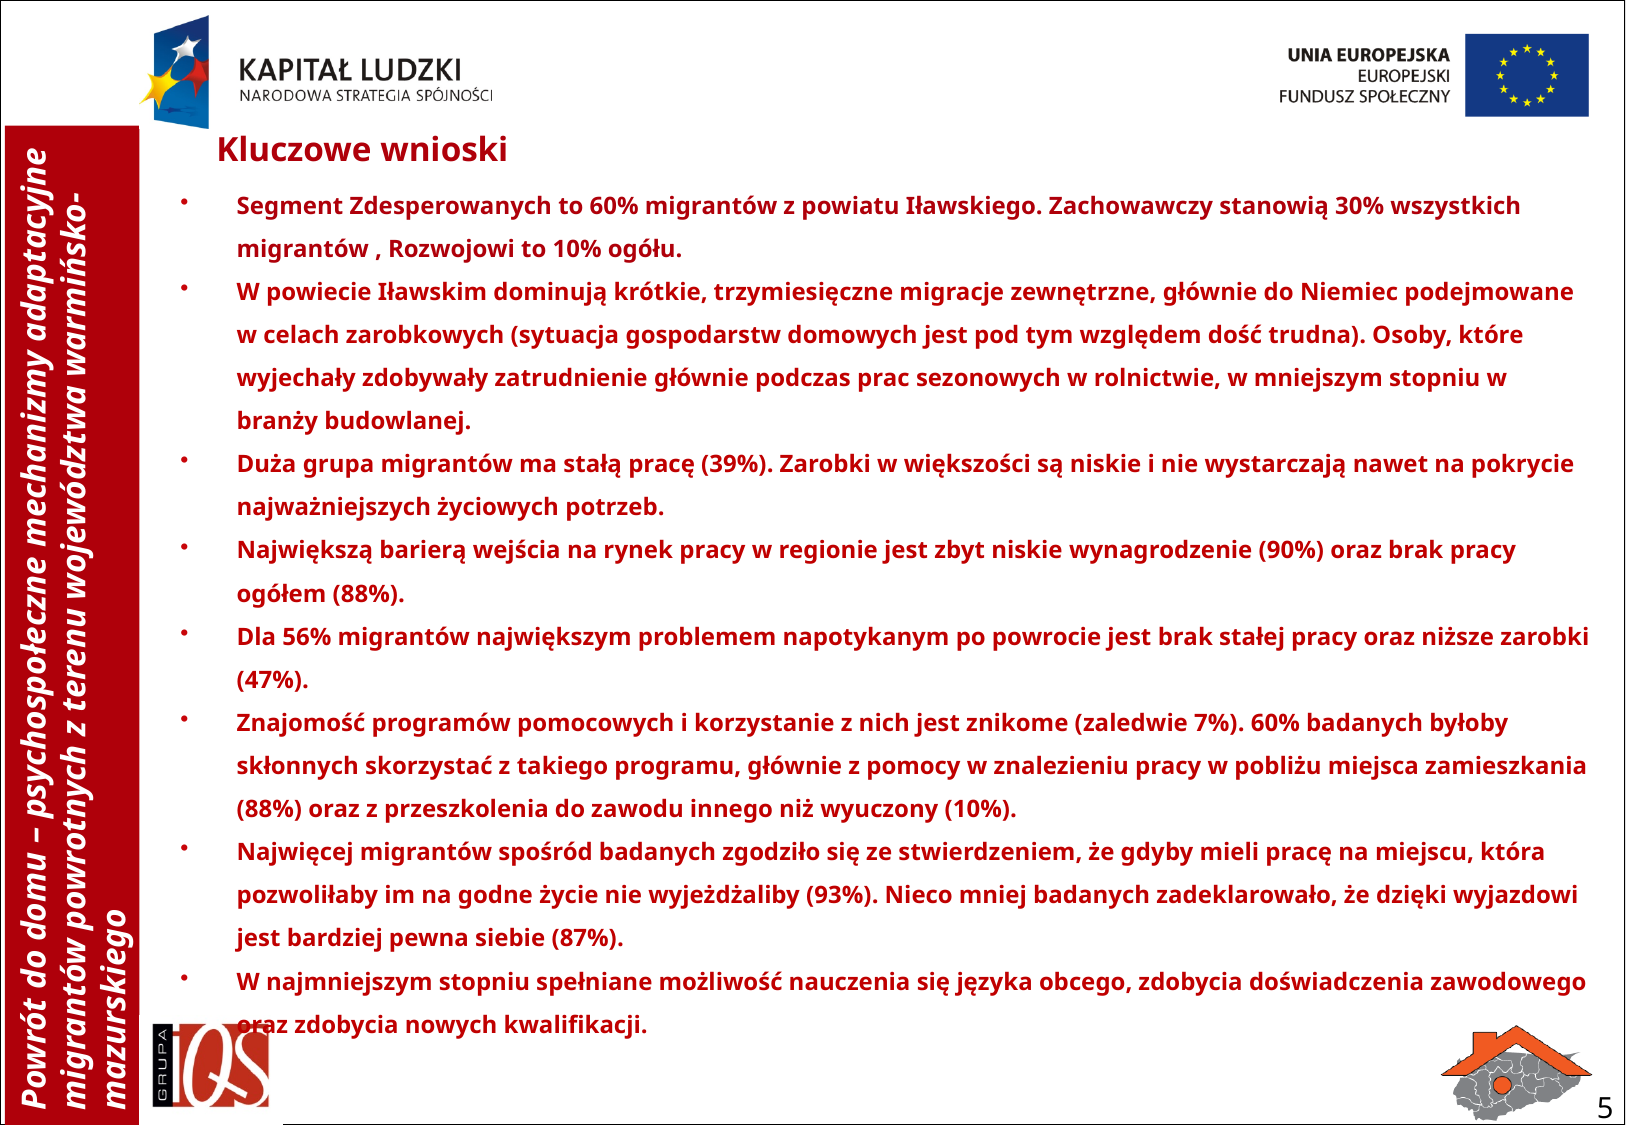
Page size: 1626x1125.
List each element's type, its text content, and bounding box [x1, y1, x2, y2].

slide_number 5 [1249, 1082, 1625, 1125]
picture [139, 15, 492, 129]
picture [1250, 7, 1617, 143]
text_box Kluczowe wnioski [216, 121, 578, 175]
picture [1438, 1039, 1594, 1082]
text_box Segment Zdesperowanych to 60% migrantów z powiatu Iławskiego. Zachowawczy stanowią 30% wszystkich migrantów , Rozwojowi to 10% ogółu. W powiecie Iławskim dominują krótkie, trzymiesięczne migracje zewnętrzne, głównie do Niemiec podejmowane w celach zarobkowych (sytuacja gospodarstw domowych jest pod tym względem dość trudna). Osoby, które wyjechały zdobywały zatrudnienie głównie podczas prac sezonowych w rolnictwie, w mniejszym stopniu w branży budowlanej. Duża grupa migrantów ma stałą pracę (39%). Zarobki w większości są niskie i nie wystarczają nawet na pokrycie najważniejszych życiowych potrzeb. Największą barierą wejścia na rynek pracy w regionie jest zbyt niskie wynagrodzenie (90%) oraz brak pracy ogółem (88%). Dla 56% migrantów największym problemem napotykanym po powrocie jest brak stałej pracy oraz niższe zarobki (47%). Znajomość programów pomocowych i korzystanie z nich jest znikome (zaledwie 7%). 60% badanych byłoby skłonnych skorzystać z takiego programu, głównie z pomocy w znalezieniu pracy w pobliżu miejsca zamieszkania (88%) oraz z przeszkolenia do zawodu innego niż wyuczony (10%). Najwięcej migrantów spośród badanych zgodziło się ze stwierdzeniem, że gdyby mieli pracę na miejscu, która pozwoliłaby im na godne życie nie wyjeżdżaliby (93%). Nieco mniej badanych zadeklarowało, że dzięki wyjazdowi jest bardziej pewna siebie (87%). W najmniejszym stopniu spełniane możliwość nauczenia się języka obcego, zdobycia doświadczenia zawodowego oraz zdobycia nowych kwalifikacji. [174, 175, 1610, 1039]
picture [139, 1015, 283, 1125]
